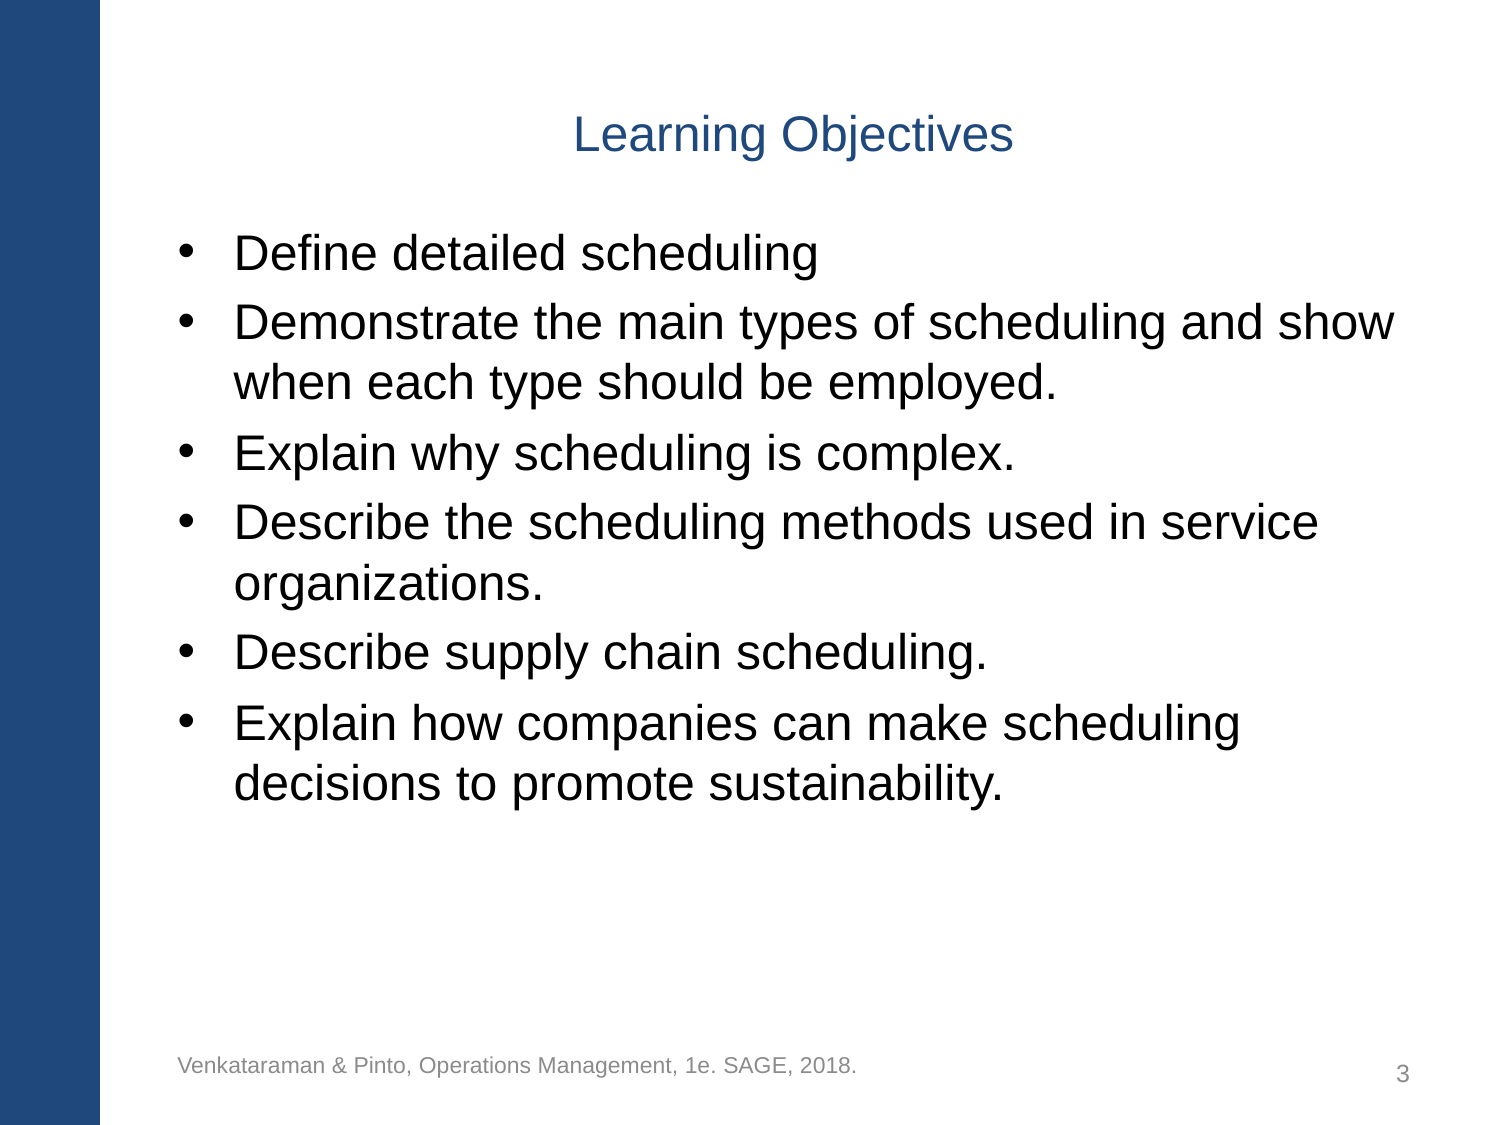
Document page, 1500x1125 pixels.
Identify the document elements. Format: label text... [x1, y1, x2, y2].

title Learning Objectives [162, 37, 1425, 212]
slide_number 3 [1350, 1042, 1425, 1103]
footer Venkataraman & Pinto, Operations Management, 1e. SAGE, 2018. [162, 1042, 1313, 1103]
list Define detailed scheduling Demonstrate the main types of scheduling and show when each type should be employed. Explain why scheduling is complex. Describe the scheduling methods used in service organizations. Describe supply chain scheduling. Explain how companies can make scheduling decisions to promote sustainability. [162, 212, 1425, 1025]
